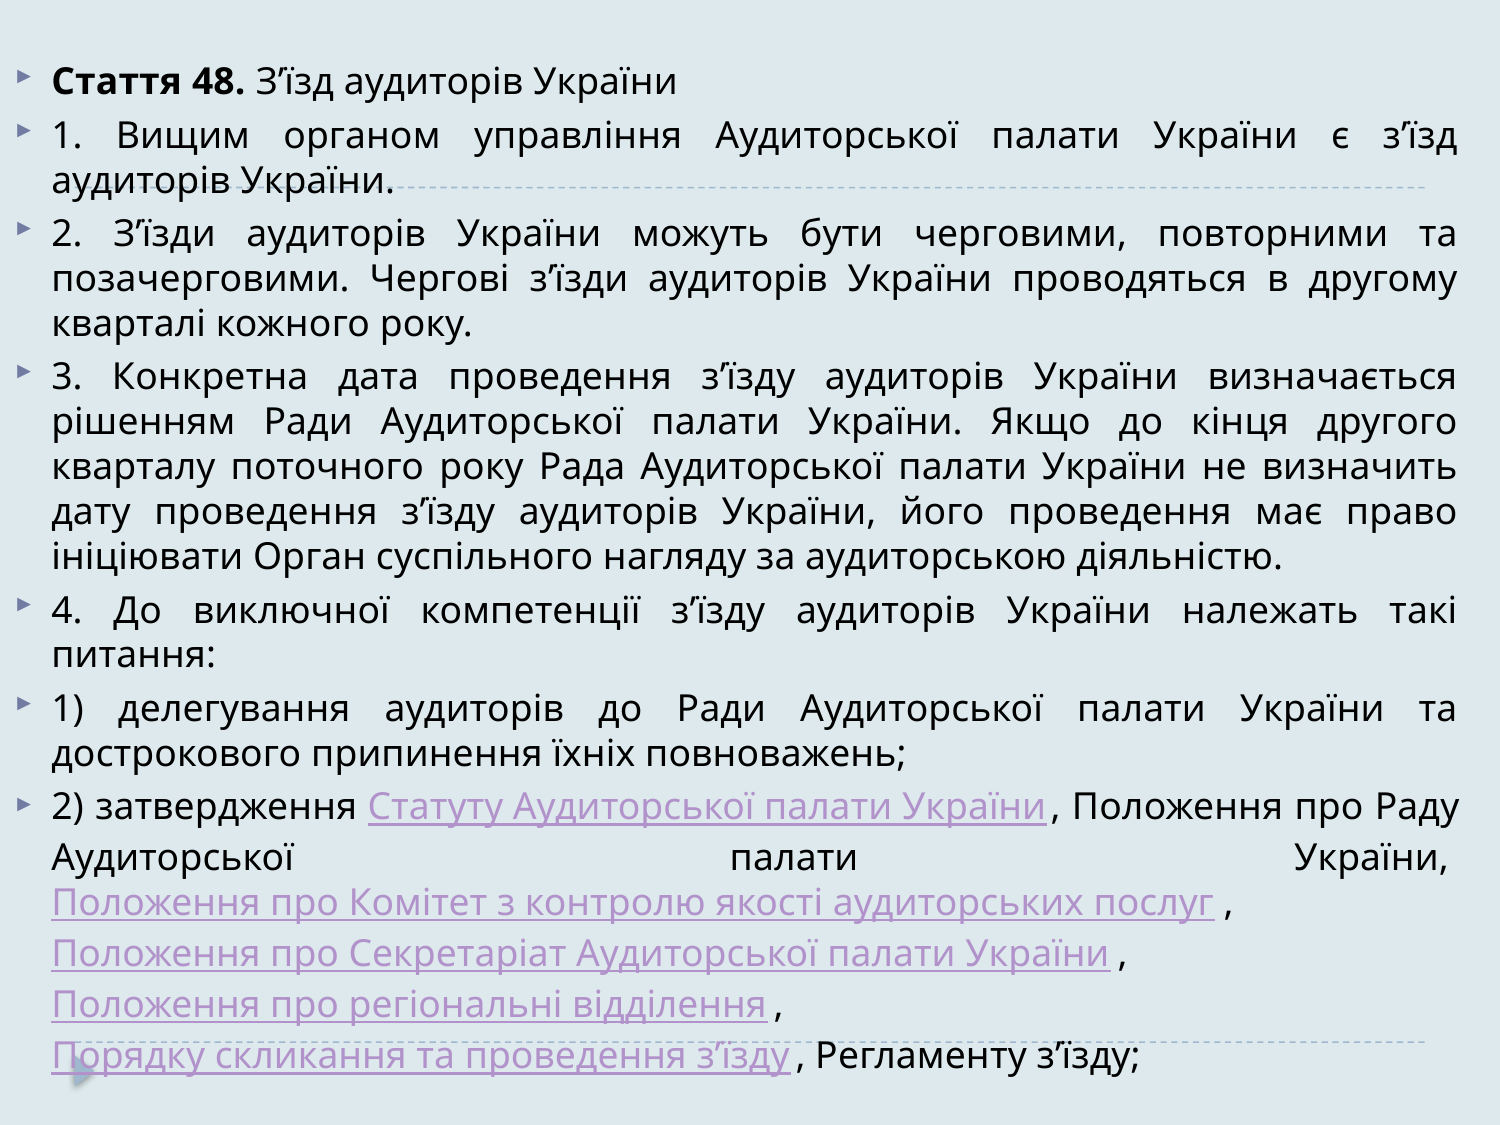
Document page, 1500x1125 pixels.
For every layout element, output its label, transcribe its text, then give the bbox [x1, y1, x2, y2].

list Стаття 48. З’їзд аудиторів України 1. Вищим органом управління Аудиторської палати України є з’їзд аудиторів України. 2. З’їзди аудиторів України можуть бути черговими, повторними та позачерговими. Чергові з’їзди аудиторів України проводяться в другому кварталі кожного року. 3. Конкретна дата проведення з’їзду аудиторів України визначається рішенням Ради Аудиторської палати України. Якщо до кінця другого кварталу поточного року Рада Аудиторської палати України не визначить дату проведення з’їзду аудиторів України, його проведення має право ініціювати Орган суспільного нагляду за аудиторською діяльністю. 4. До виключної компетенції з’їзду аудиторів України належать такі питання: 1) делегування аудиторів до Ради Аудиторської палати України та дострокового припинення їхніх повноважень; 2) затвердження Статуту Аудиторської палати України, Положення про Раду Аудиторської палати України, Положення про Комітет з контролю якості аудиторських послуг, Положення про Секретаріат Аудиторської палати України, Положення про регіональні відділення, Порядку скликання та проведення з’їзду, Регламенту з’їзду; [0, 50, 1475, 1100]
